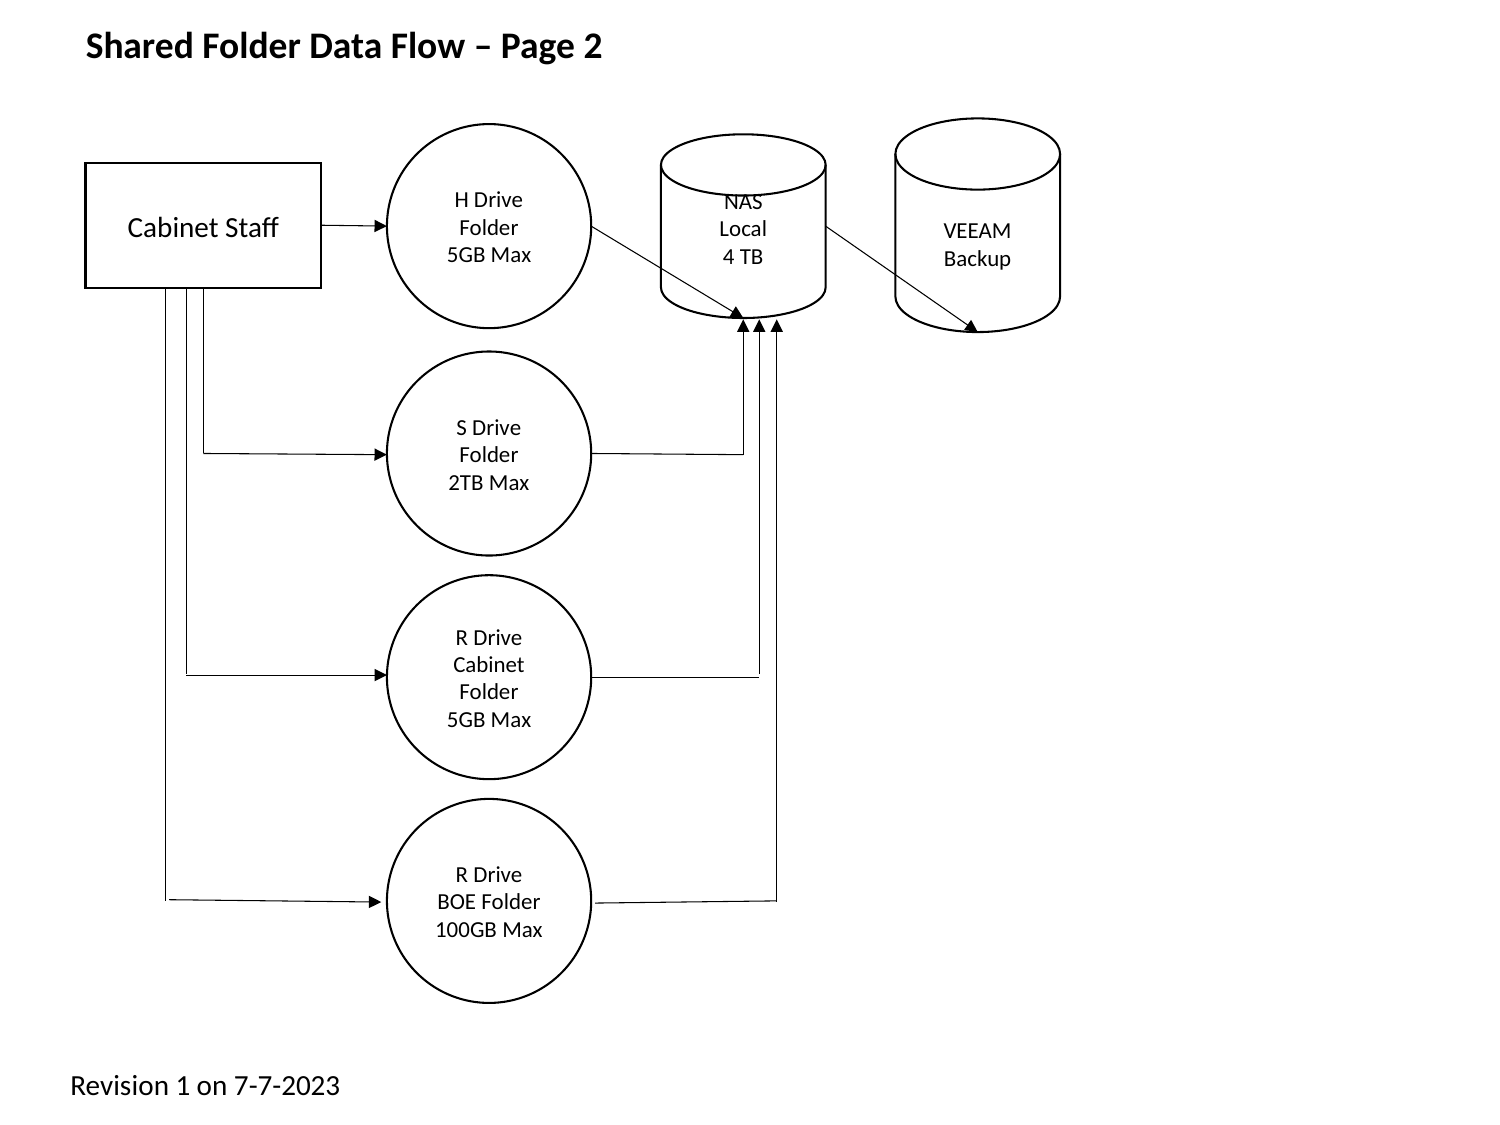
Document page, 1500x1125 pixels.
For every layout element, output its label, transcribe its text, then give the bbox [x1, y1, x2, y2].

text_box Cabinet Staff [84, 162, 322, 289]
text_box Shared Folder Data Flow – Page 2 [71, 13, 654, 74]
text_box Revision 1 on 7-7-2023 [55, 1059, 431, 1109]
text_box R Drive Cabinet Folder 5GB Max [385, 574, 593, 781]
text_box R Drive BOE Folder 100GB Max [385, 797, 593, 1004]
text_box NAS Local 4 TB [659, 133, 827, 320]
text_box H Drive Folder 5GB Max [385, 123, 593, 330]
text_box VEEAM Backup [894, 117, 1062, 334]
text_box S Drive Folder 2TB Max [385, 350, 593, 557]
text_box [595, 900, 777, 904]
